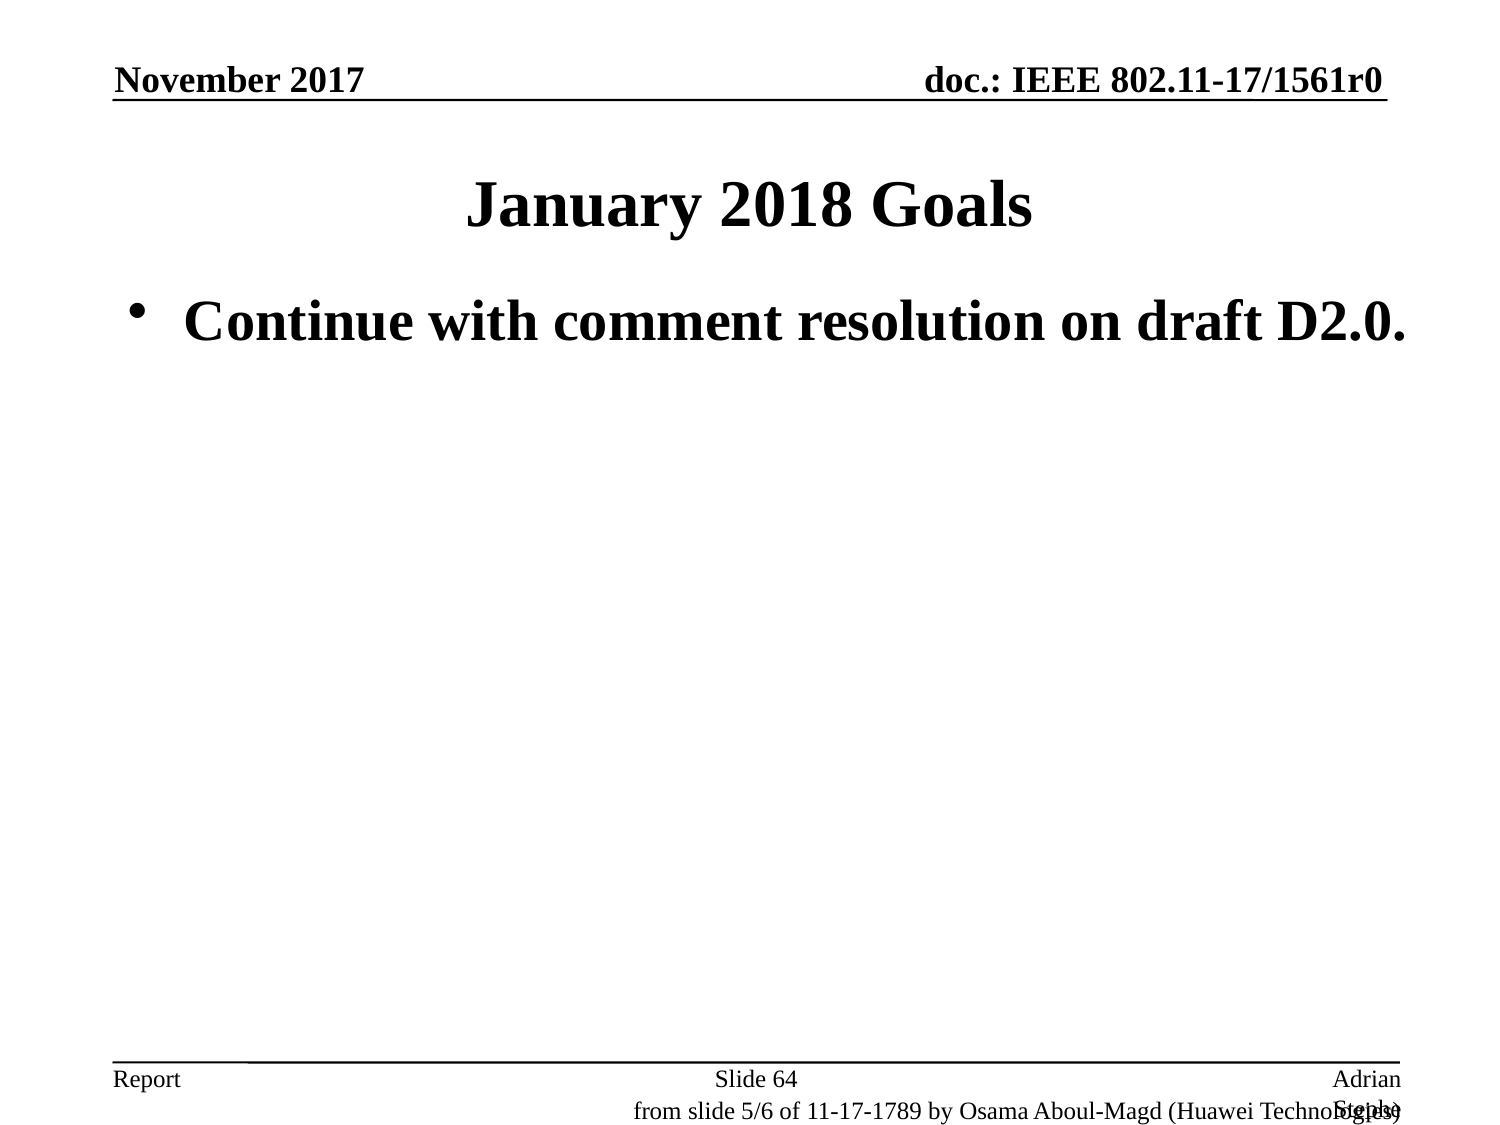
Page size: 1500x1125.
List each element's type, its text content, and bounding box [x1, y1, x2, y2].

slide_number Slide 64 [711, 1061, 801, 1093]
text_box from slide 5/6 of 11-17-1789 by Osama Aboul-Magd (Huawei Technologies) [343, 1087, 1417, 1125]
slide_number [114, 54, 374, 101]
list Continue with comment resolution on draft D2.0. [112, 275, 1438, 1000]
footer Adrian Stephens, Intel Corporation [1324, 1061, 1402, 1087]
title January 2018 Goals [112, 112, 1388, 275]
